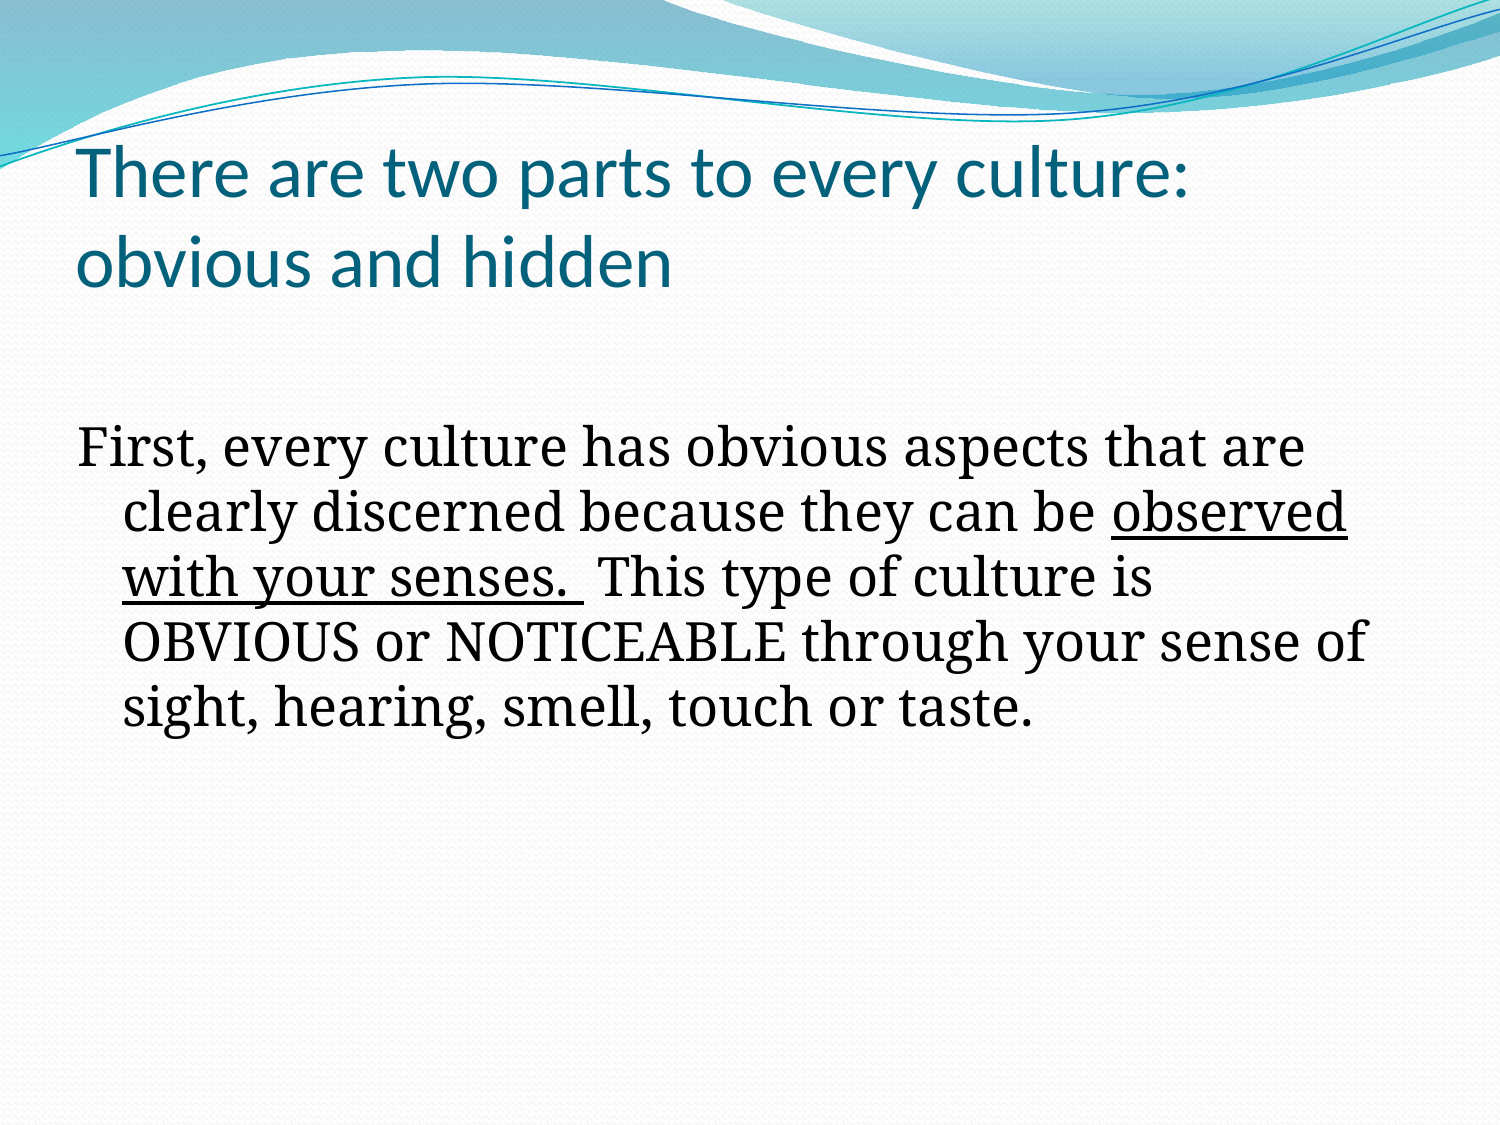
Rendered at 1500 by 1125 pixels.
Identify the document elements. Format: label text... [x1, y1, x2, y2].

title There are two parts to every culture: obvious and hidden [75, 115, 1425, 303]
list First, every culture has obvious aspects that are clearly discerned because they can be observed with your senses. This type of culture is OBVIOUS or NOTICEABLE through your sense of sight, hearing, smell, touch or taste. [62, 404, 1413, 1125]
